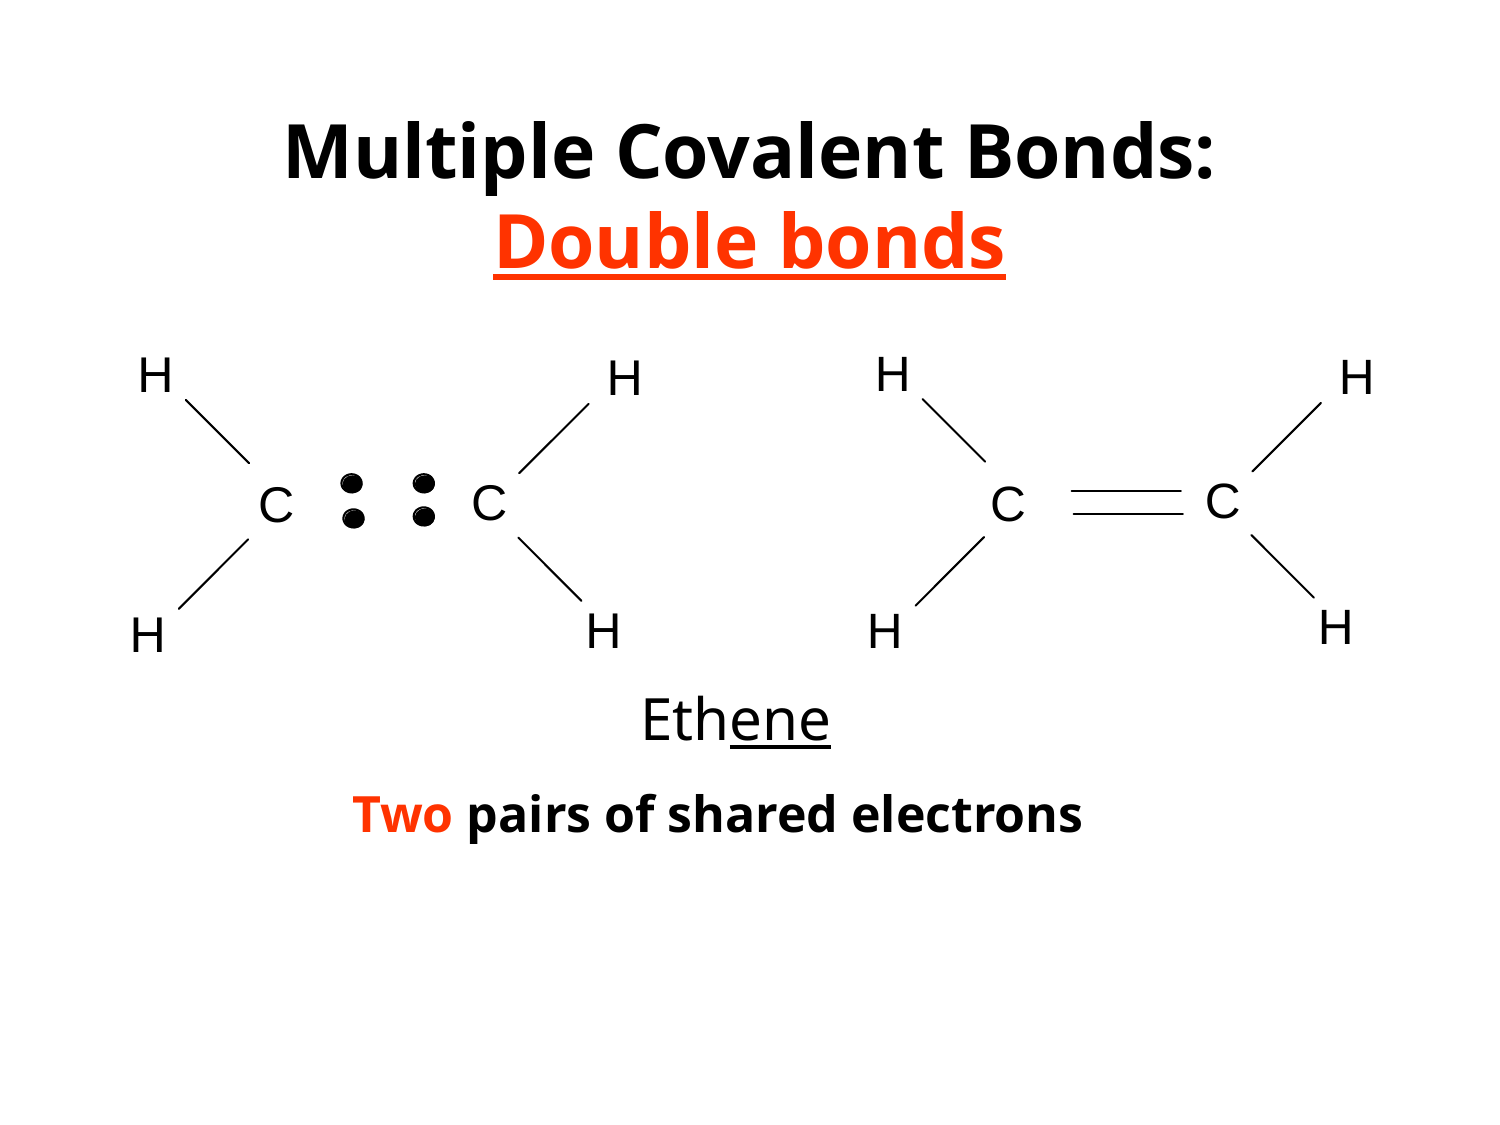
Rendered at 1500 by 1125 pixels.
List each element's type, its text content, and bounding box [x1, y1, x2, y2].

text_box Ethene [625, 708, 847, 760]
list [849, 312, 1500, 696]
title Multiple Covalent Bonds: Double bonds [112, 99, 1388, 288]
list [112, 312, 847, 700]
text_box Two pairs of shared electrons [337, 774, 1191, 850]
